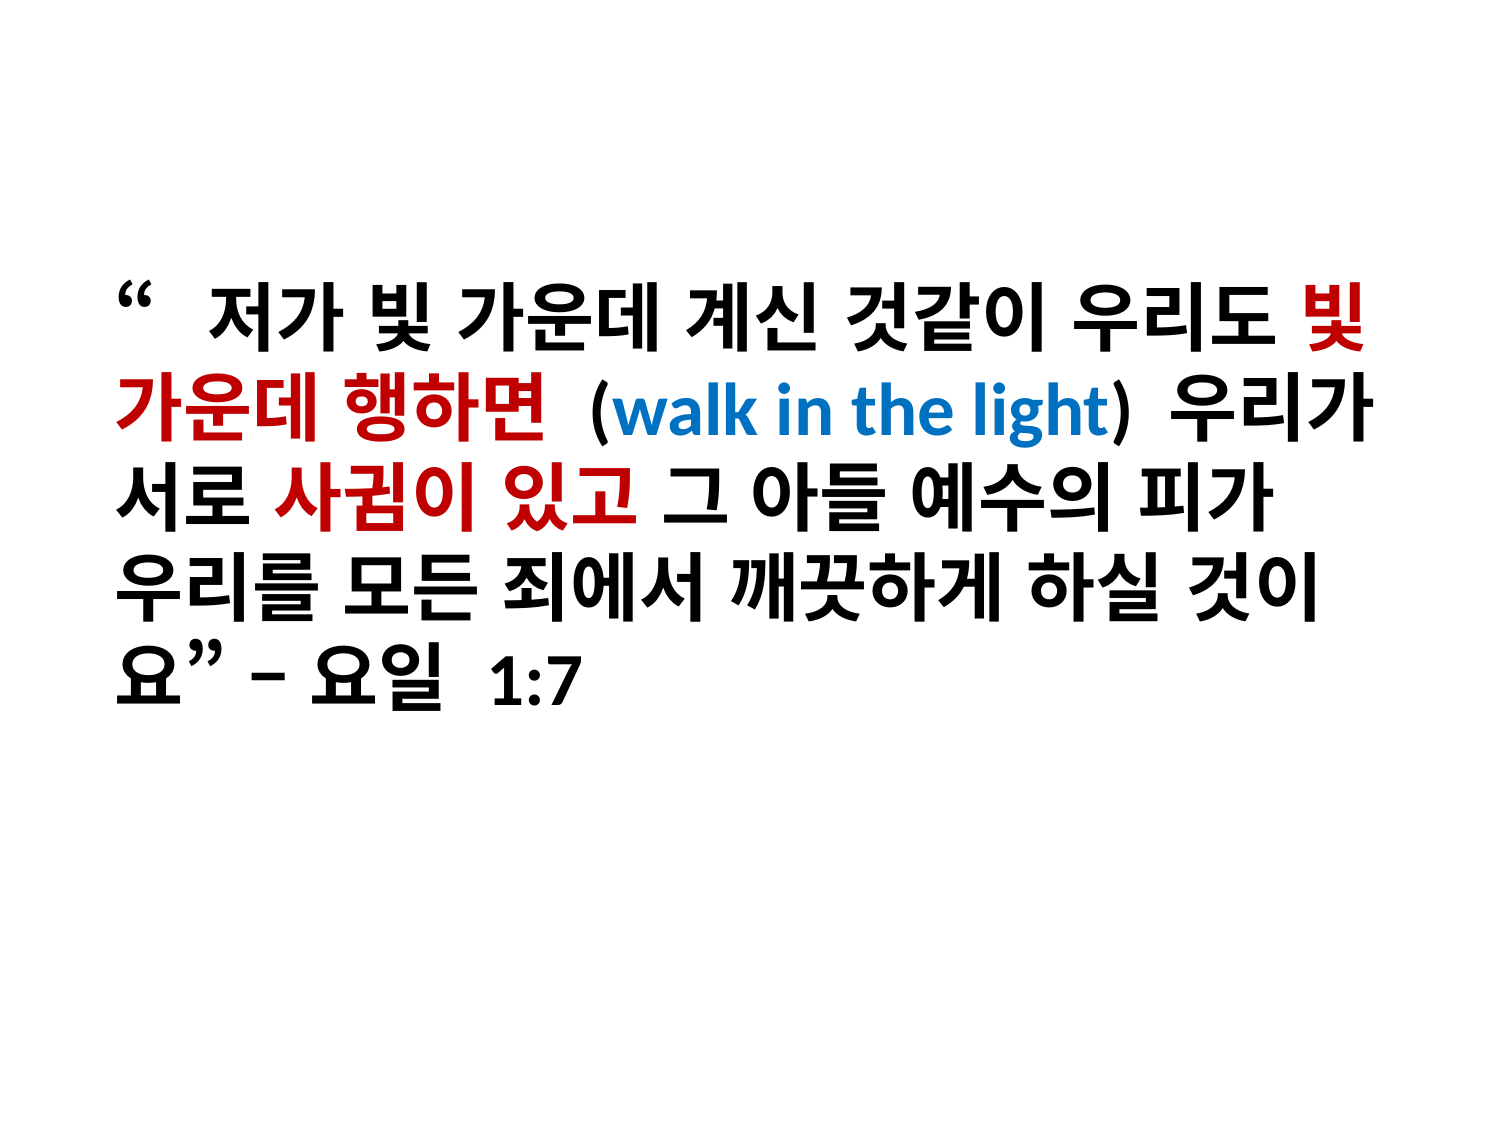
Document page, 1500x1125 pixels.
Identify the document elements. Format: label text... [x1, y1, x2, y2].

list “저가 빛 가운데 계신 것같이 우리도 빛 가운데 행하면 (walk in the light) 우리가 서로 사귐이 있고 그 아들 예수의 피가 우리를 모든 죄에서 깨끗하게 하실 것이요” – 요일 1:7 [99, 262, 1450, 1005]
